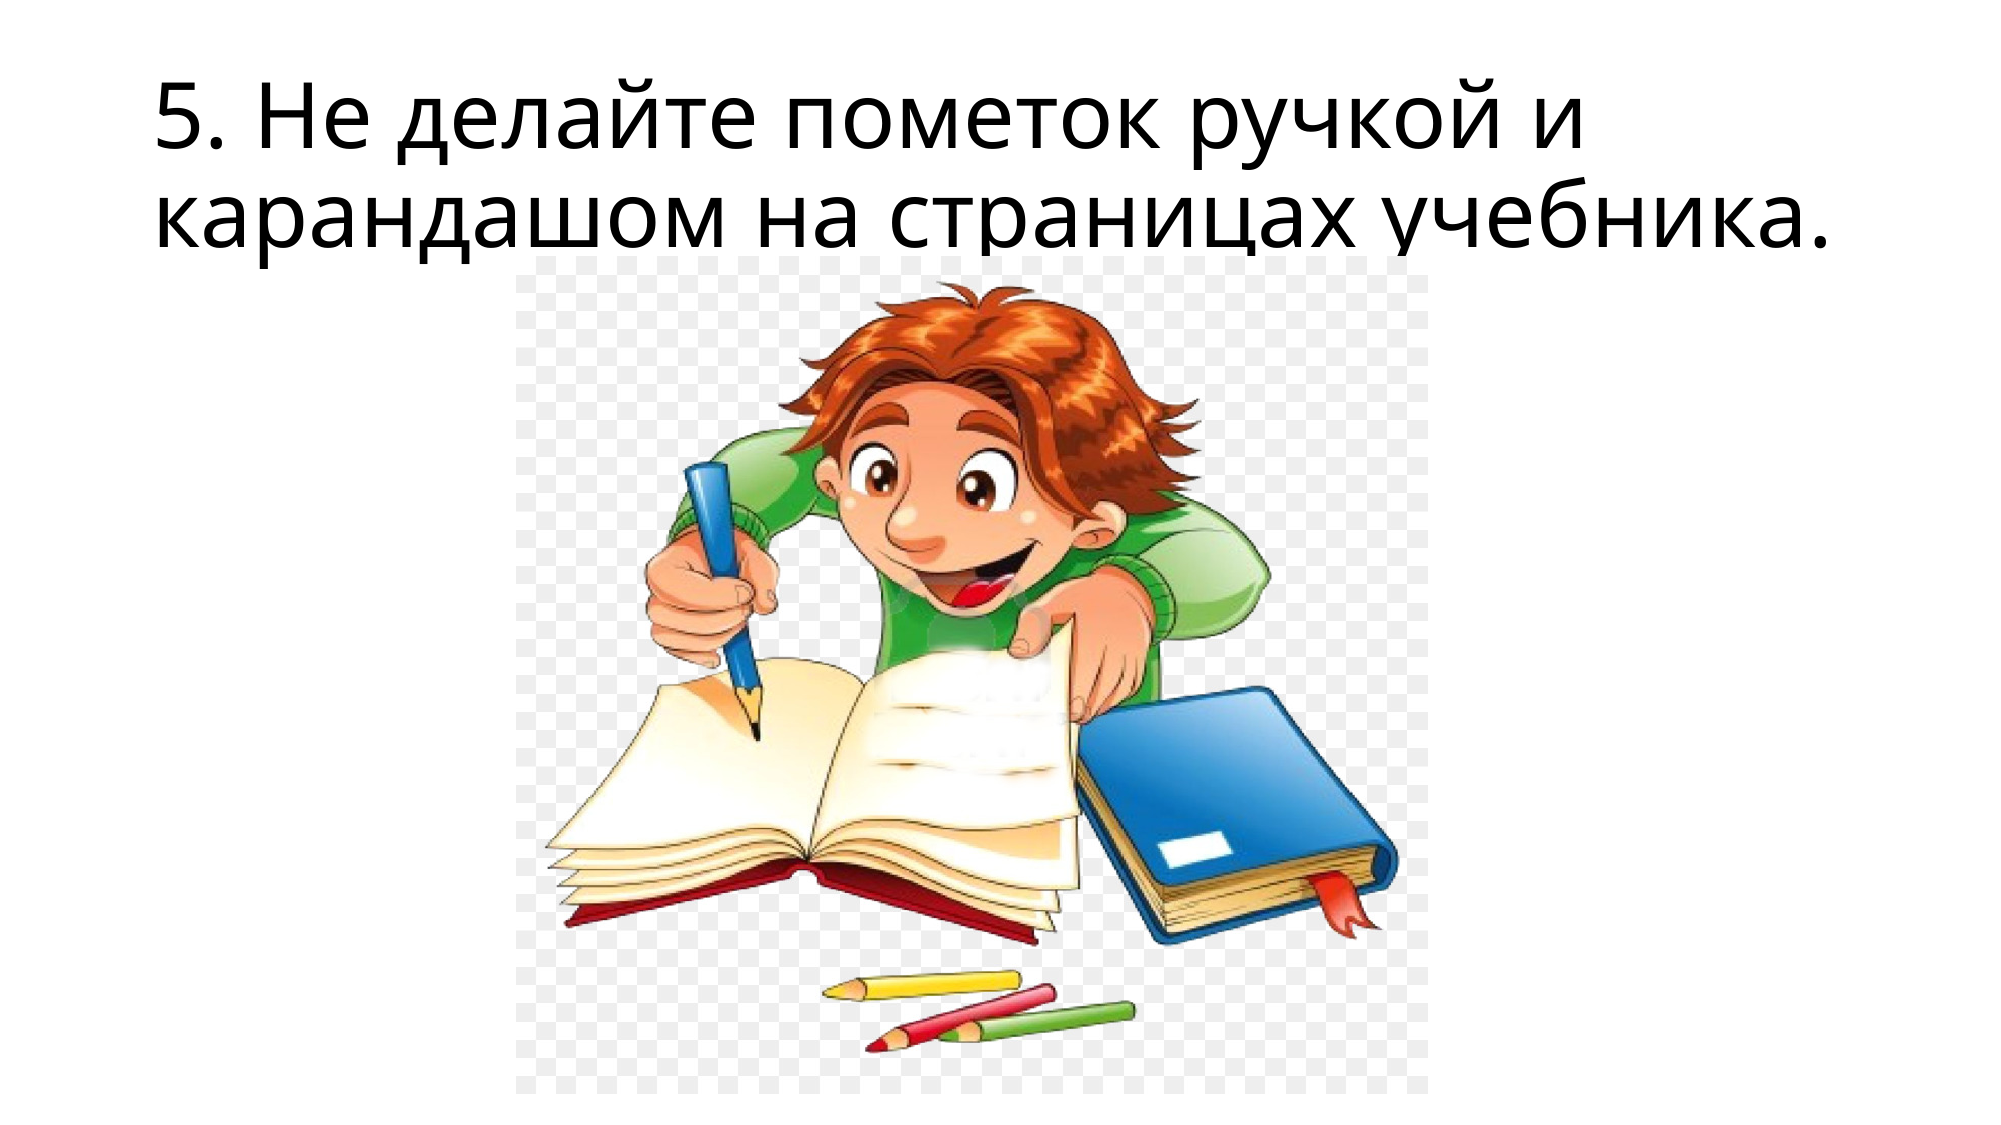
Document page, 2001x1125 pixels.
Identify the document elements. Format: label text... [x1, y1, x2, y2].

title 5. Не делайте пометок ручкой и карандашом на страницах учебника. [137, 59, 1863, 278]
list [516, 256, 1427, 1094]
